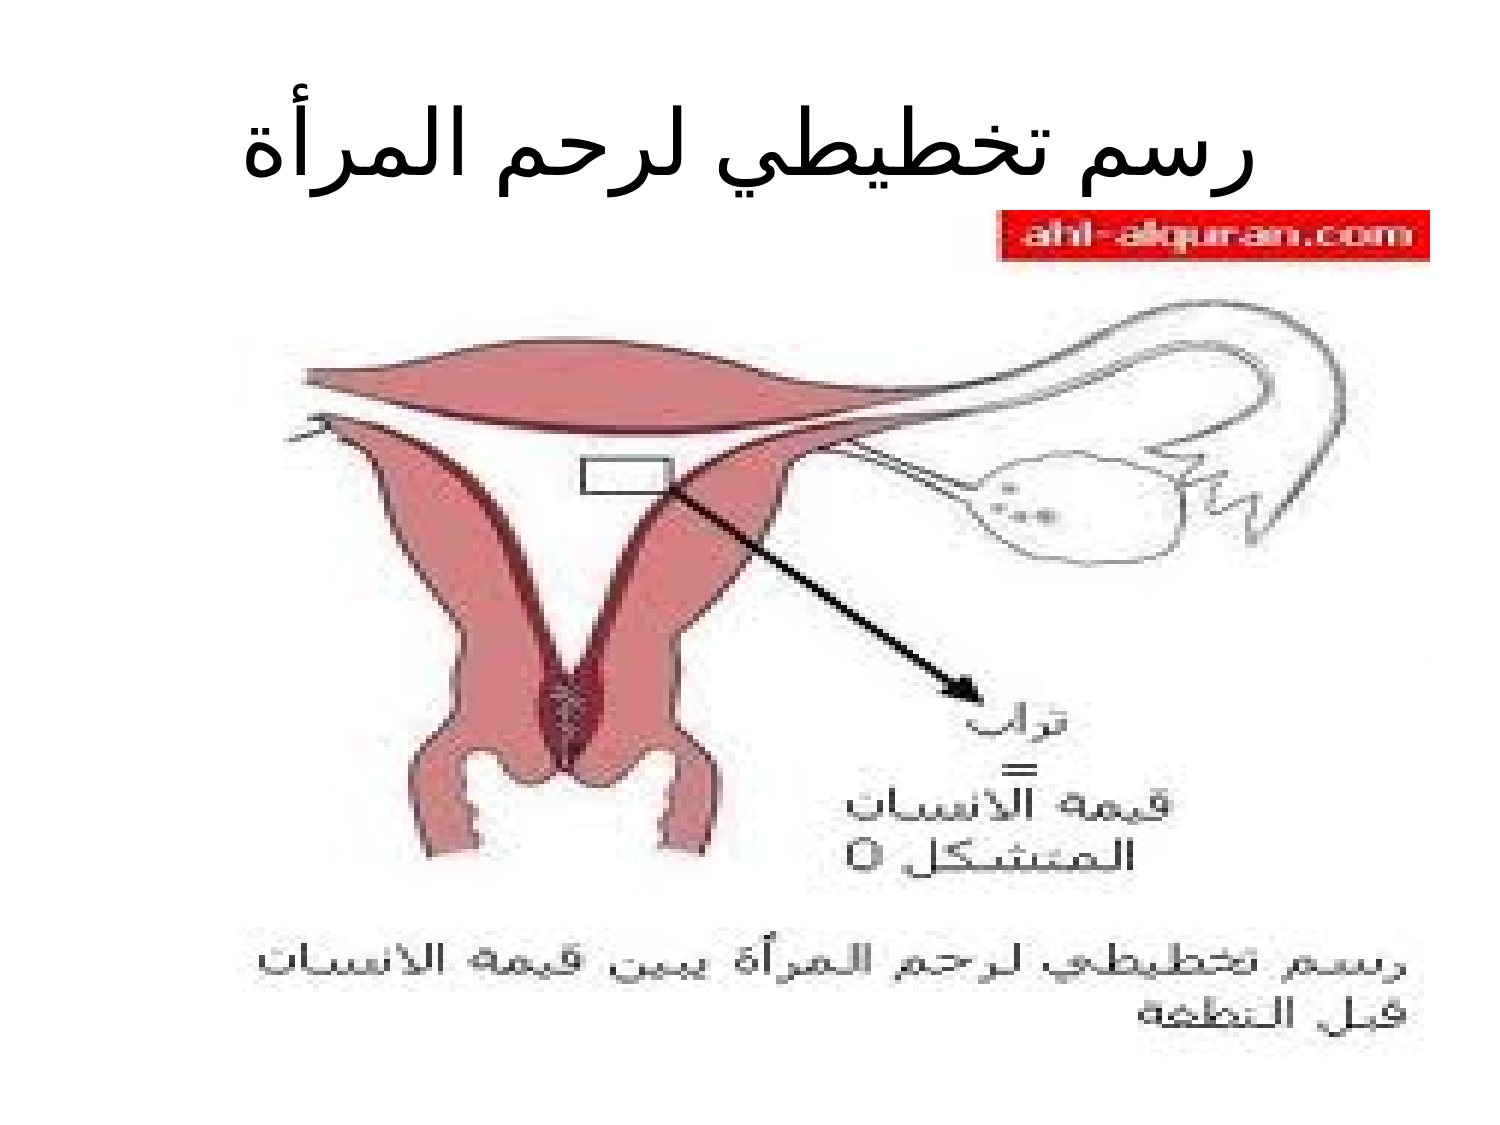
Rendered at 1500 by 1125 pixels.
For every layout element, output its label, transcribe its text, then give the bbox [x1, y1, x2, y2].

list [46, 210, 1430, 1091]
title رسم تخطيطي لرحم المرأة [75, 45, 1425, 209]
